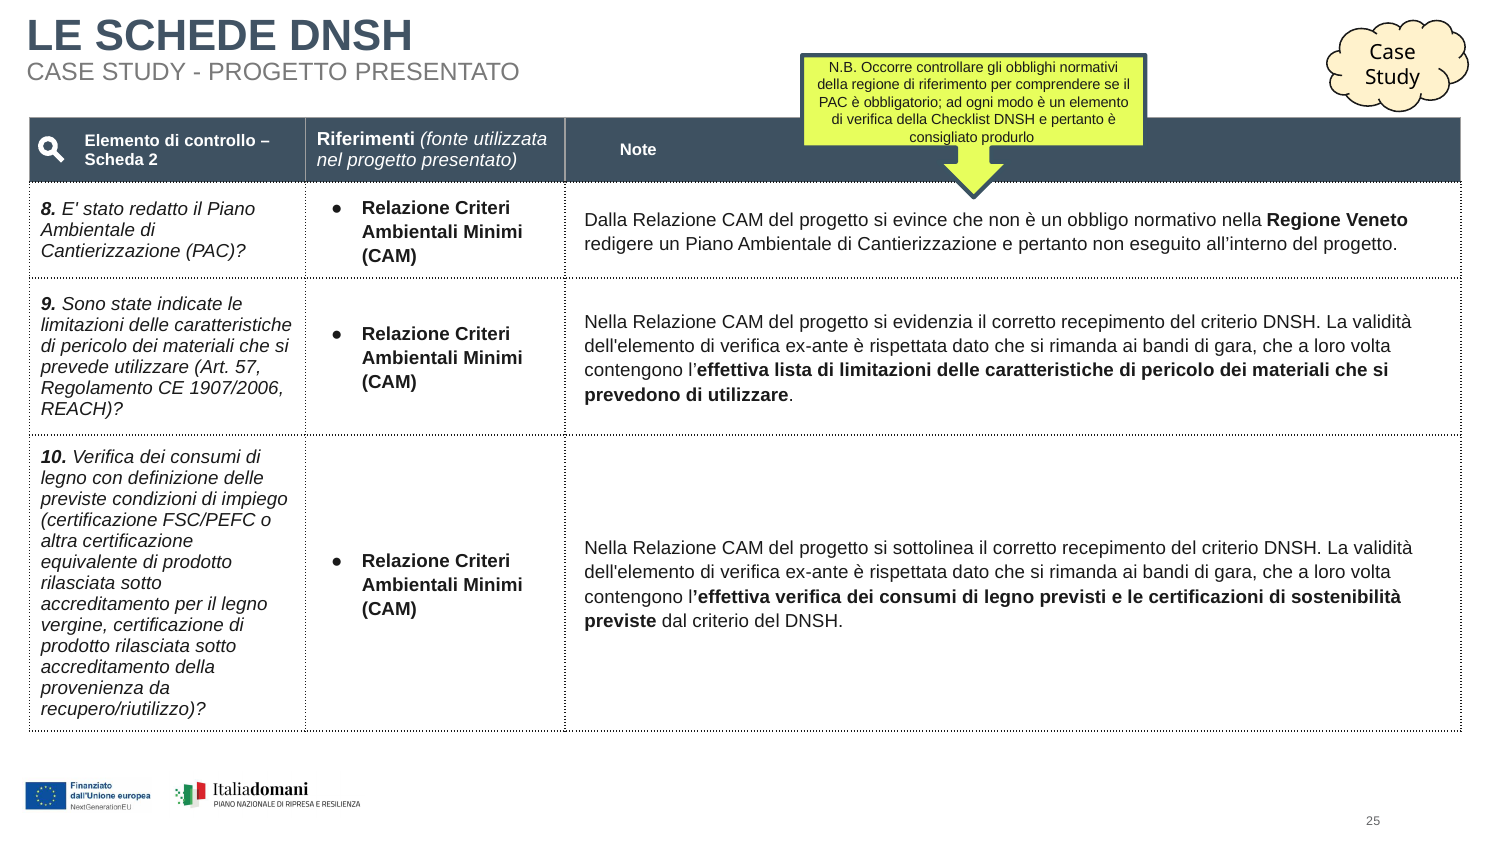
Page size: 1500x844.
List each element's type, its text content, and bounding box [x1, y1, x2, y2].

table_header Note [992, 118, 1460, 182]
text_box [38, 136, 65, 163]
table_cell Relazione Criteri Ambientali Minimi (CAM) [306, 182, 565, 278]
table_cell Dalla Relazione CAM del progetto si evince che non è un obbligo normativo nella Regione Veneto redigere un Piano Ambientale di Cantierizzazione e pertanto non eseguito all’interno del progetto. [565, 182, 1461, 278]
text_box LE SCHEDE DNSH [15, 6, 1469, 53]
picture [15, 770, 152, 819]
text_box 25 [1362, 812, 1457, 828]
table_cell 10. Verifica dei consumi di legno con definizione delle previste condizioni di impiego (certificazione FSC/PEFC o altra certificazione equivalente di prodotto rilasciata sotto accreditamento per il legno vergine, certificazione di prodotto rilasciata sotto accreditamento della provenienza da recupero/riutilizzo)? [30, 435, 306, 731]
table_header Elemento di controllo – Scheda 2 [30, 118, 305, 182]
table_cell 9. Sono state indicate le limitazioni delle caratteristiche di pericolo dei materiali che si prevede utilizzare (Art. 57, Regolamento CE 1907/2006, REACH)? [30, 278, 306, 435]
table_cell Nella Relazione CAM del progetto si evidenzia il corretto recepimento del criterio DNSH. La validità dell'elemento di verifica ex-ante è rispettata dato che si rimanda ai bandi di gara, che a loro volta contengono l’effettiva lista di limitazioni delle caratteristiche di pericolo dei materiali che si prevedono di utilizzare. [565, 278, 1461, 435]
text_box CASE STUDY - PROGETTO PRESENTATO [15, 53, 1355, 104]
table_header Note [566, 118, 957, 182]
text_box CASE STUDY - PROGETTO PRESENTATO [1418, 67, 1469, 104]
text_box Case Study [1326, 20, 1469, 112]
table_header Riferimenti (fonte utilizzata nel progetto presentato) [306, 118, 564, 182]
table_cell Relazione Criteri Ambientali Minimi (CAM) [306, 435, 565, 731]
text_box N.B. Occorre controllare gli obblighi normativi della regione di riferimento per comprendere se il PAC è obbligatorio; ad ogni modo è un elemento di verifica della Checklist DNSH e pertanto è consigliato produrlo [802, 55, 1146, 198]
table_cell 8. E' stato redatto il Piano Ambientale di Cantierizzazione (PAC)? [30, 182, 306, 278]
picture [168, 770, 365, 819]
table_cell Relazione Criteri Ambientali Minimi (CAM) [306, 278, 565, 435]
table_cell Nella Relazione CAM del progetto si sottolinea il corretto recepimento del criterio DNSH. La validità dell'elemento di verifica ex-ante è rispettata dato che si rimanda ai bandi di gara, che a loro volta contengono l’effettiva verifica dei consumi di legno previsti e le certificazioni di sostenibilità previste dal criterio del DNSH. [565, 435, 1461, 731]
